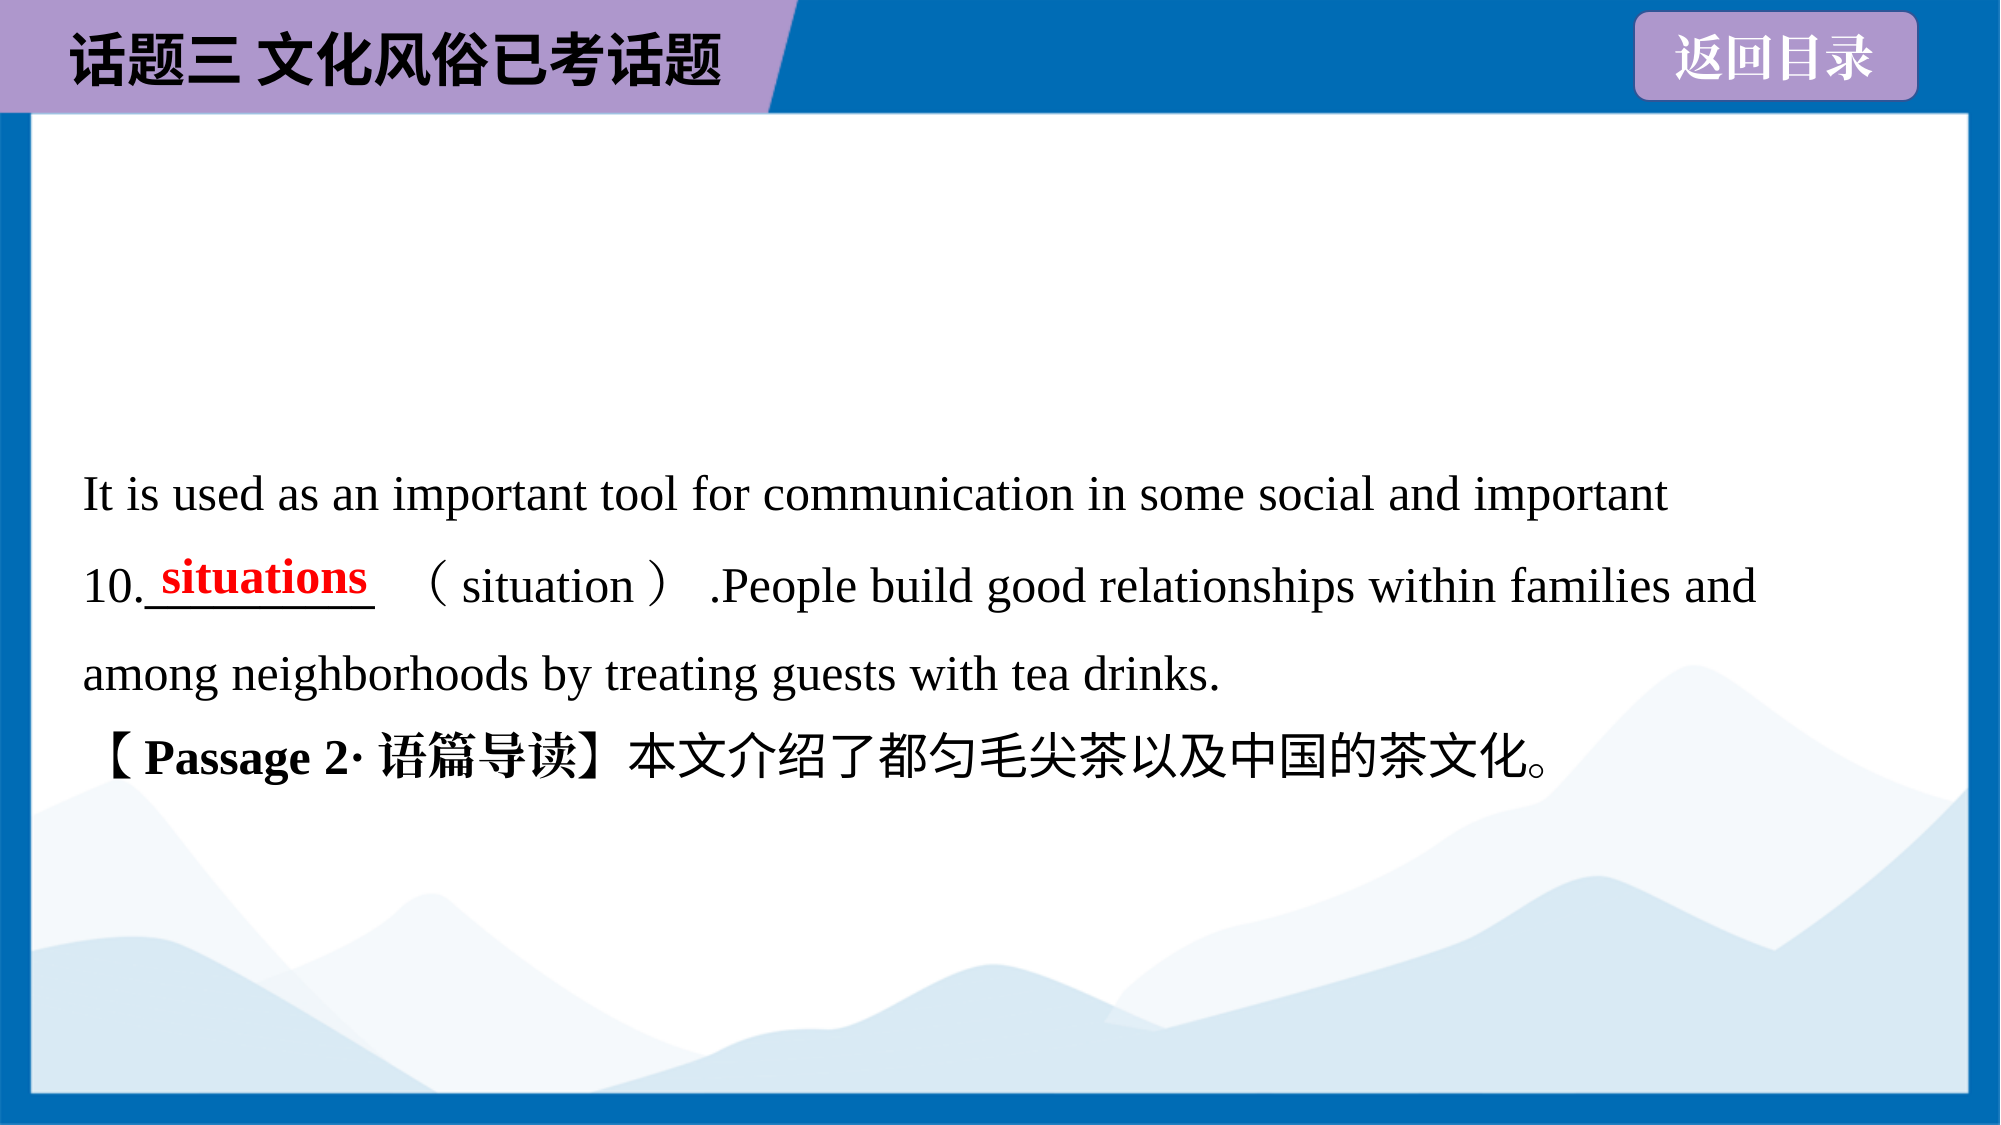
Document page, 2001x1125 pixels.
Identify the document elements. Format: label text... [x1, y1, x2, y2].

text_box 【Passage 2·语篇导读】本文介绍了都匀毛尖茶以及中国的茶文化。 [82, 696, 1917, 775]
picture [0, 0, 2000, 1125]
text_box It is used as an important tool for communication in some social and important 10.__________ （situation）.People build good relationships within families and among neighborhoods by treating guests with tea drinks. [82, 425, 1917, 691]
text_box situations [143, 516, 386, 595]
